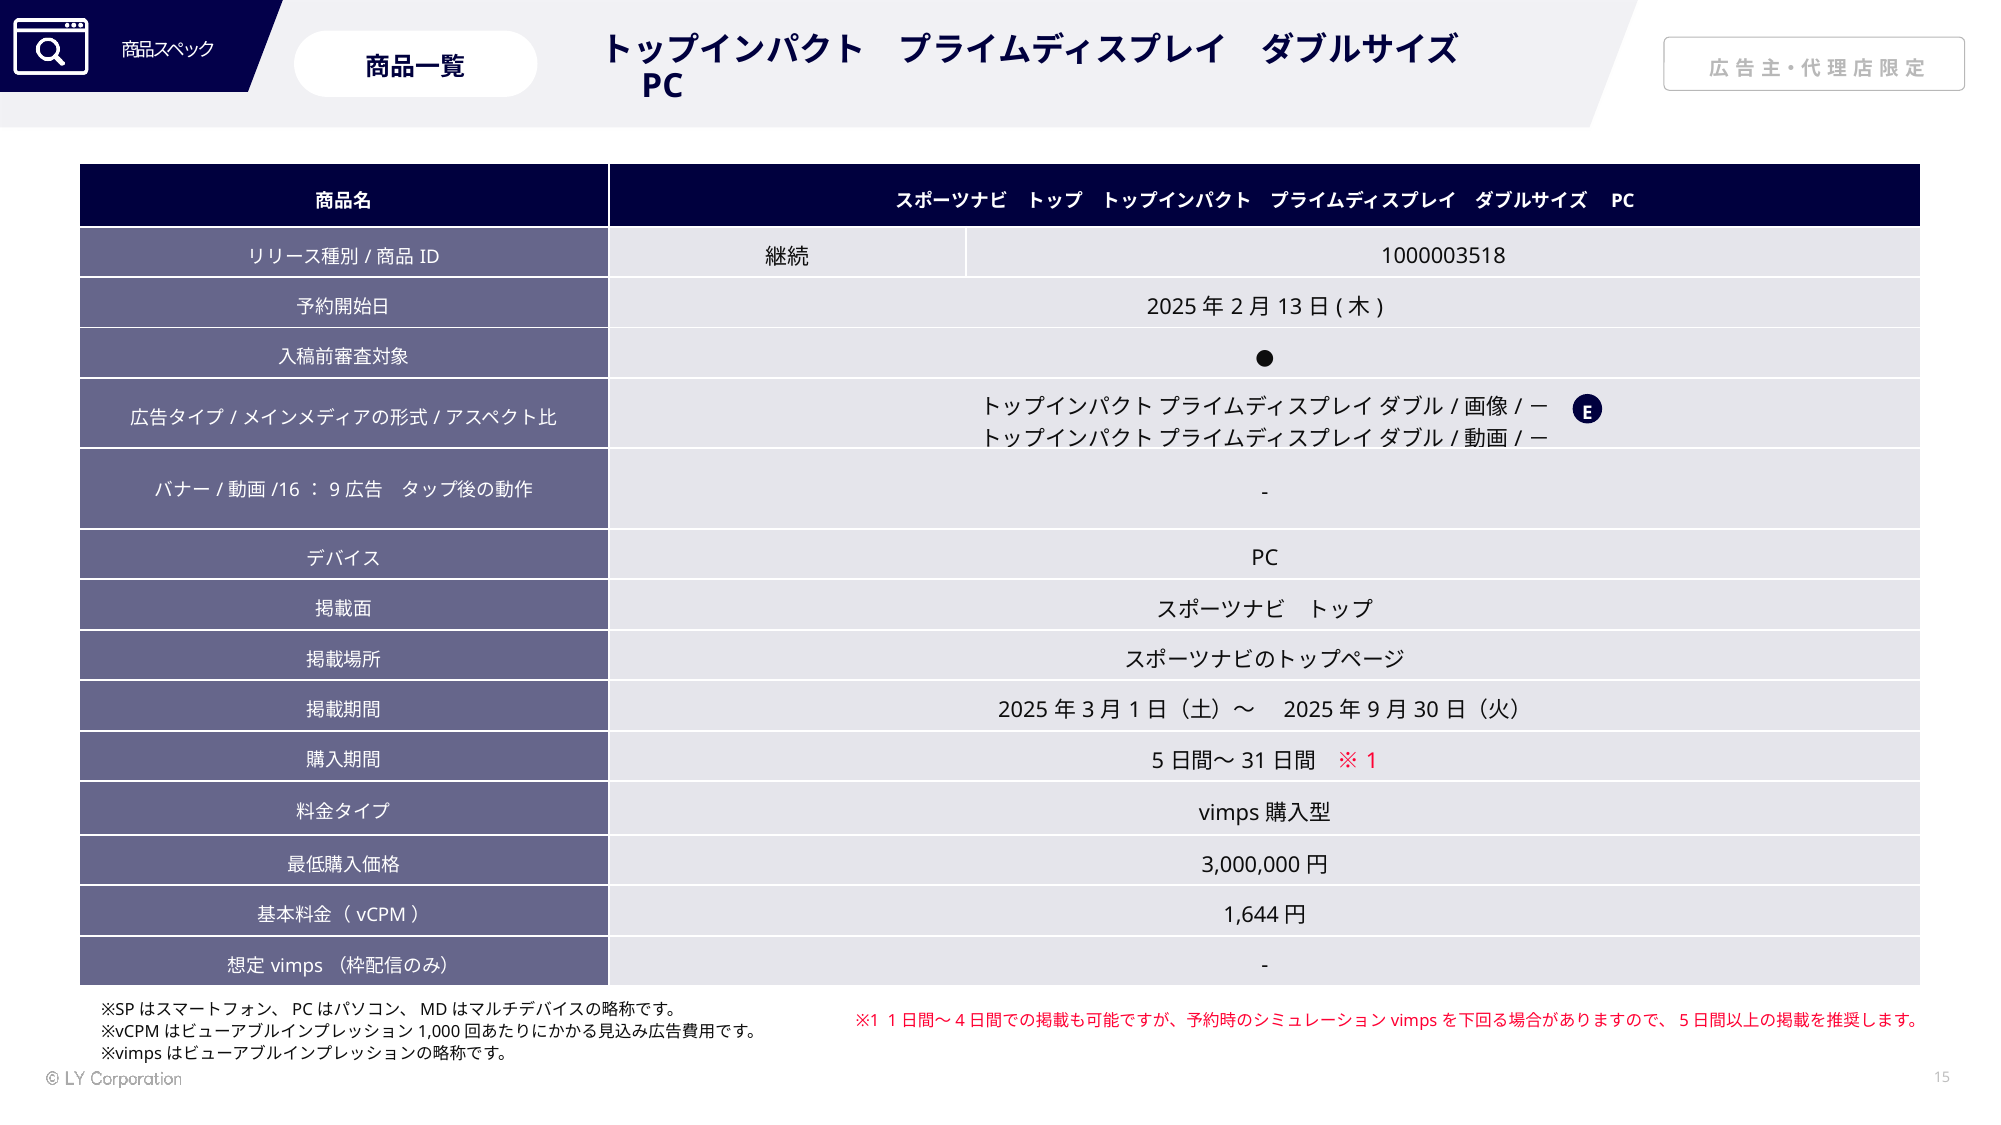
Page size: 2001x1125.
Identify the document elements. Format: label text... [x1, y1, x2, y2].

table_cell 1000003518 [967, 228, 1920, 276]
table_cell 最低購入価格 [80, 836, 608, 884]
table_cell - [610, 937, 1920, 985]
table_cell 入稿前審査対象 [80, 328, 608, 377]
table_cell 1,644円 [610, 886, 1920, 935]
table_cell 掲載場所 [80, 631, 608, 679]
text_box E [1572, 393, 1603, 424]
text_box 商品一覧 [293, 29, 539, 98]
text_box ※SPはスマートフォン、PCはパソコン、MDはマルチデバイスの略称です。 ※vCPMはビューアブルインプレッション1,000回あたりにかかる見込み広告費用です。 ※vimpsはビューアブルインプレッションの略称です。 [101, 996, 769, 1063]
table_cell 購入期間 [80, 732, 608, 780]
table_cell 2025年2月13日(木) [610, 278, 1920, 327]
table_cell 2025年3月1日（土）～ 2025年9月30日（火） [610, 681, 1920, 730]
table_cell 5日間～31日間 ※1 [610, 732, 1920, 780]
table_cell PC [610, 530, 1920, 578]
table_cell 掲載面 [80, 580, 608, 629]
table_cell バナー/動画/16：9広告 タップ後の動作 [80, 449, 608, 528]
picture [9, 5, 92, 87]
table_cell リリース種別/商品ID [80, 228, 608, 276]
table_cell 掲載期間 [80, 681, 608, 730]
table_cell 基本料金（vCPM） [80, 886, 608, 935]
table_header スポーツナビ トップ トップインパクト プライムディスプレイ ダブルサイズ PC [610, 164, 1920, 226]
table_cell スポーツナビ トップ [610, 580, 1920, 629]
picture [46, 1071, 181, 1088]
table_cell vimps購入型 [610, 782, 1920, 834]
table_cell - [610, 449, 1920, 528]
table_cell 3,000,000円 [610, 836, 1920, 884]
table_cell 料金タイプ [80, 782, 608, 834]
list 商品スペック [97, 13, 240, 81]
table_header 商品名 [80, 164, 608, 226]
table_cell 予約開始日 [80, 278, 608, 327]
table_cell トップインパクト プライムディスプレイ ダブル/画像/－ トップインパクト プライムディスプレイ ダブル/動画/－ [610, 379, 1920, 447]
table_cell 想定vimps（枠配信のみ） [80, 937, 608, 985]
table_cell 継続 [610, 228, 965, 276]
text_box ※1 1日間～4日間での掲載も可能ですが、予約時のシミュレーションvimpsを下回る場合がありますので、5日間以上の掲載を推奨します。 [855, 1007, 1926, 1030]
table_cell ● [610, 328, 1920, 377]
table_cell スポーツナビのトップページ [610, 631, 1920, 679]
list トップインパクト プライムディスプレイ ダブルサイズ PC [599, 41, 1481, 97]
table_cell 広告タイプ/メインメディアの形式/アスペクト比 [80, 379, 608, 447]
table_cell デバイス [80, 530, 608, 578]
